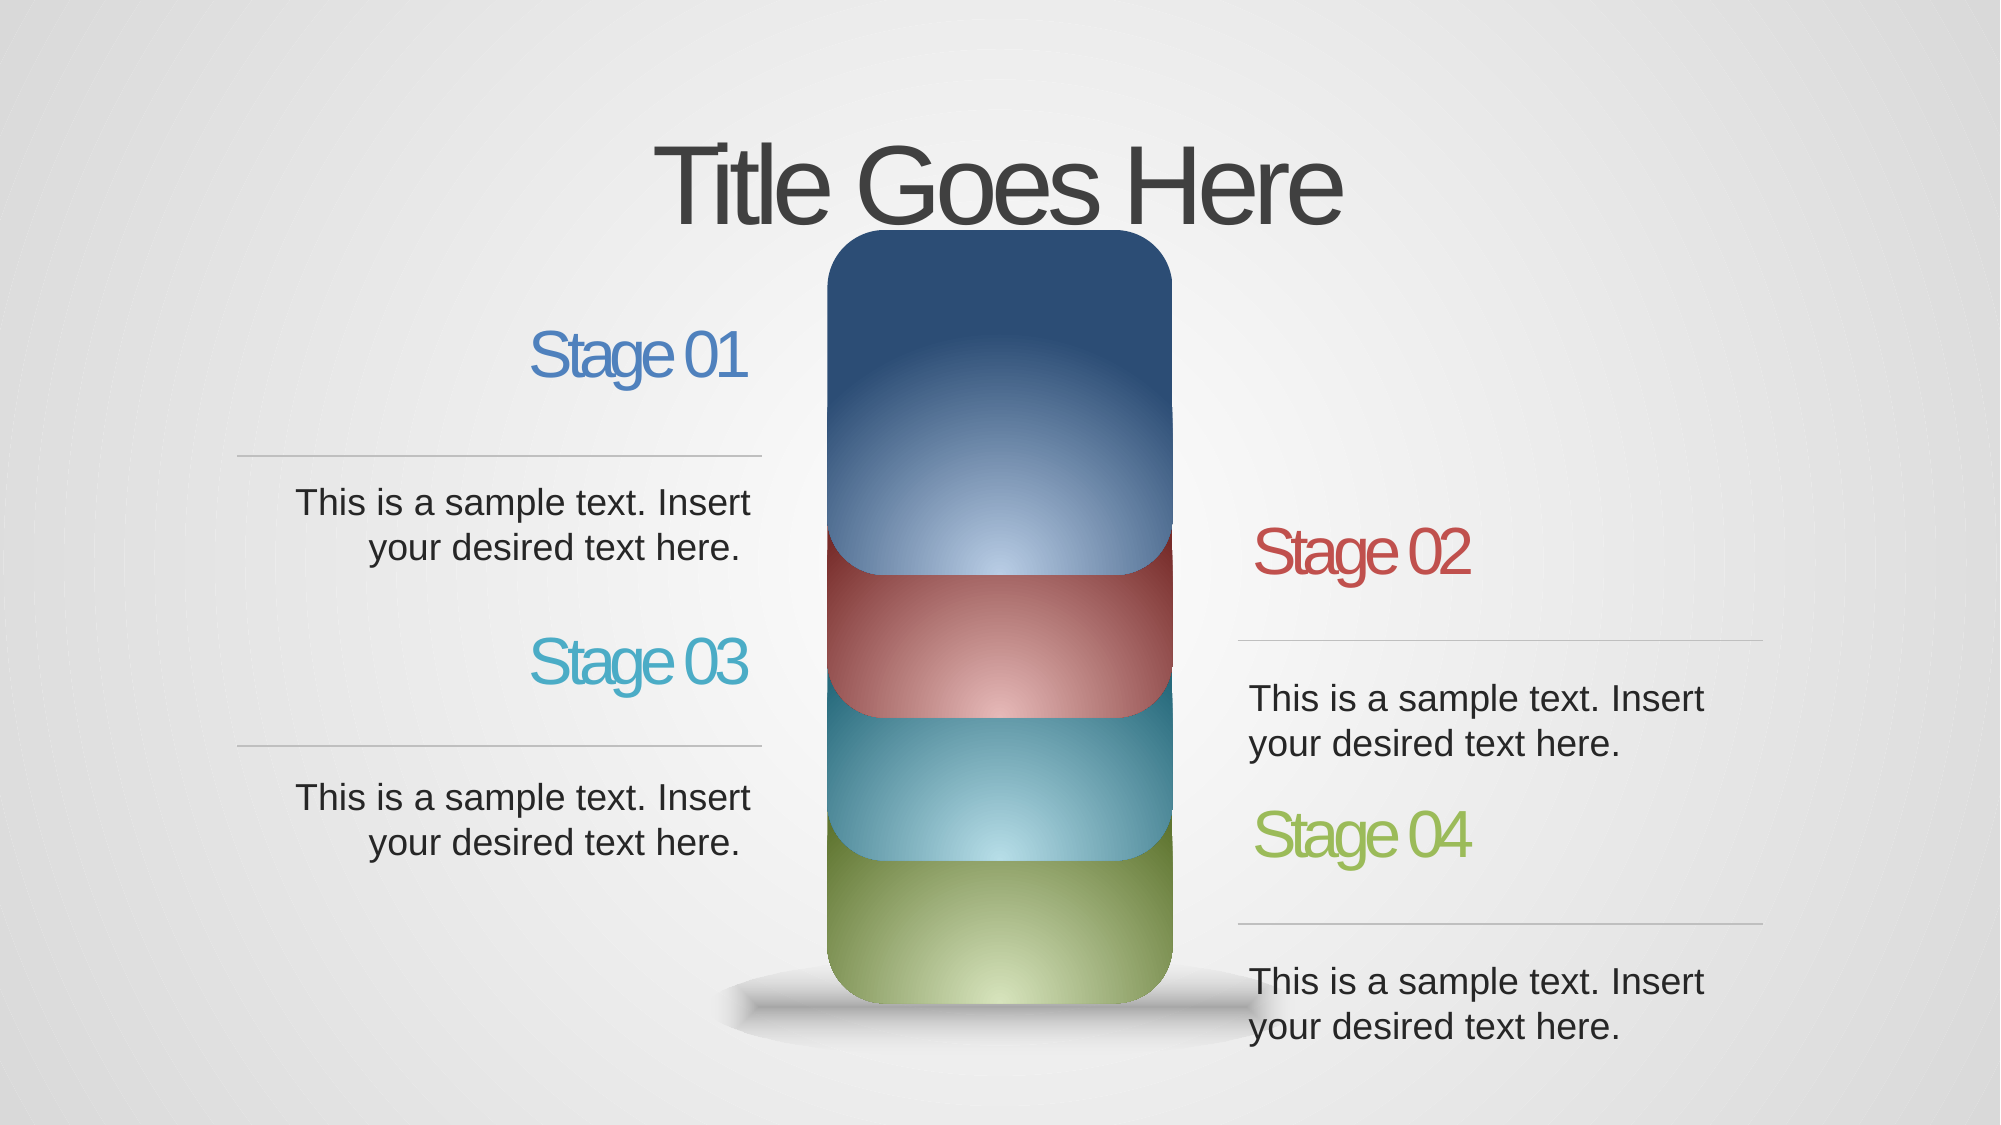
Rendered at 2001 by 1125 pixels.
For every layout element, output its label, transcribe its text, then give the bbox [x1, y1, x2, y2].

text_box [237, 229, 1767, 1057]
text_box Title Goes Here [588, 110, 1411, 228]
